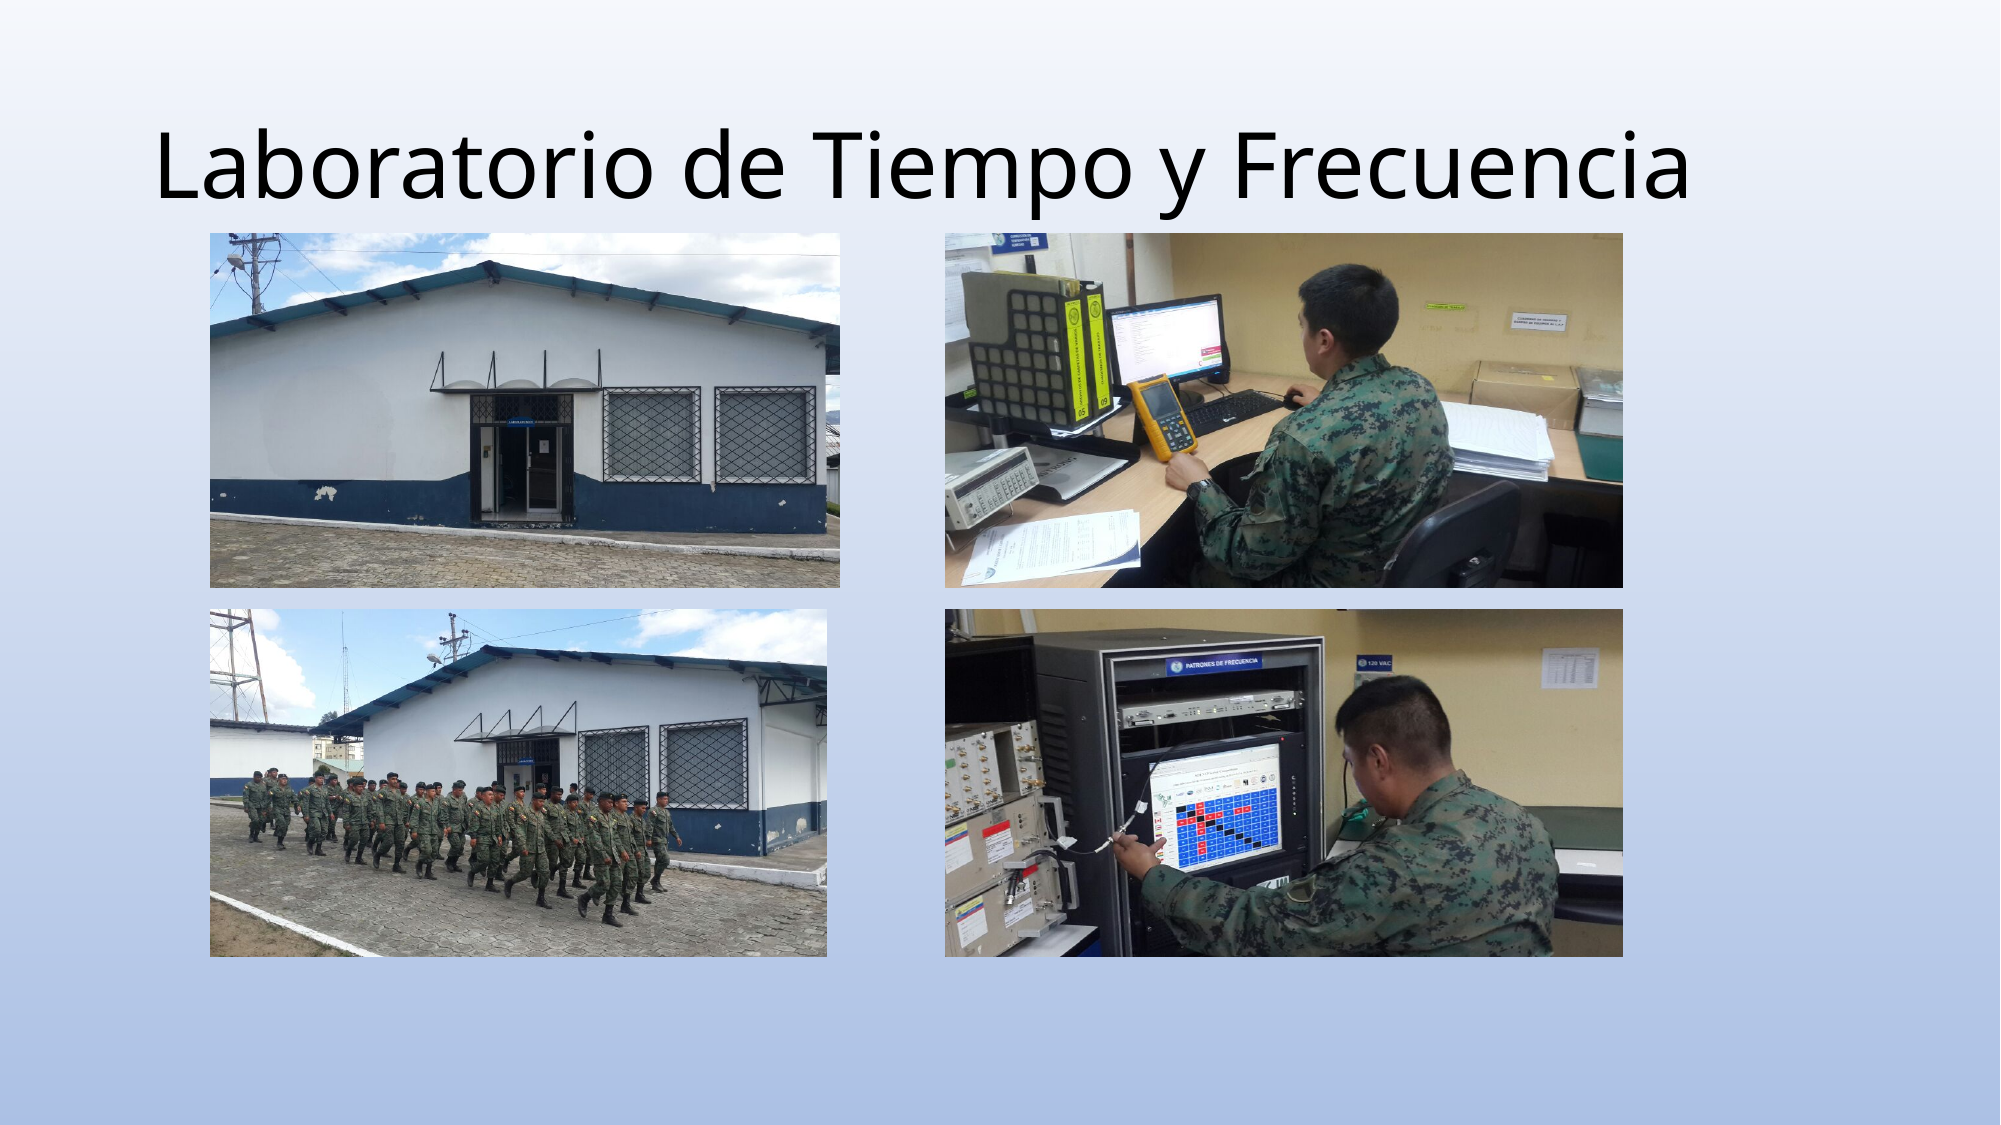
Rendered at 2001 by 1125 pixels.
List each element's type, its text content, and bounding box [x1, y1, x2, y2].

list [210, 233, 840, 588]
title Laboratorio de Tiempo y Frecuencia [137, 59, 1863, 278]
picture [945, 233, 1623, 588]
picture [945, 609, 1623, 957]
picture [210, 609, 827, 957]
